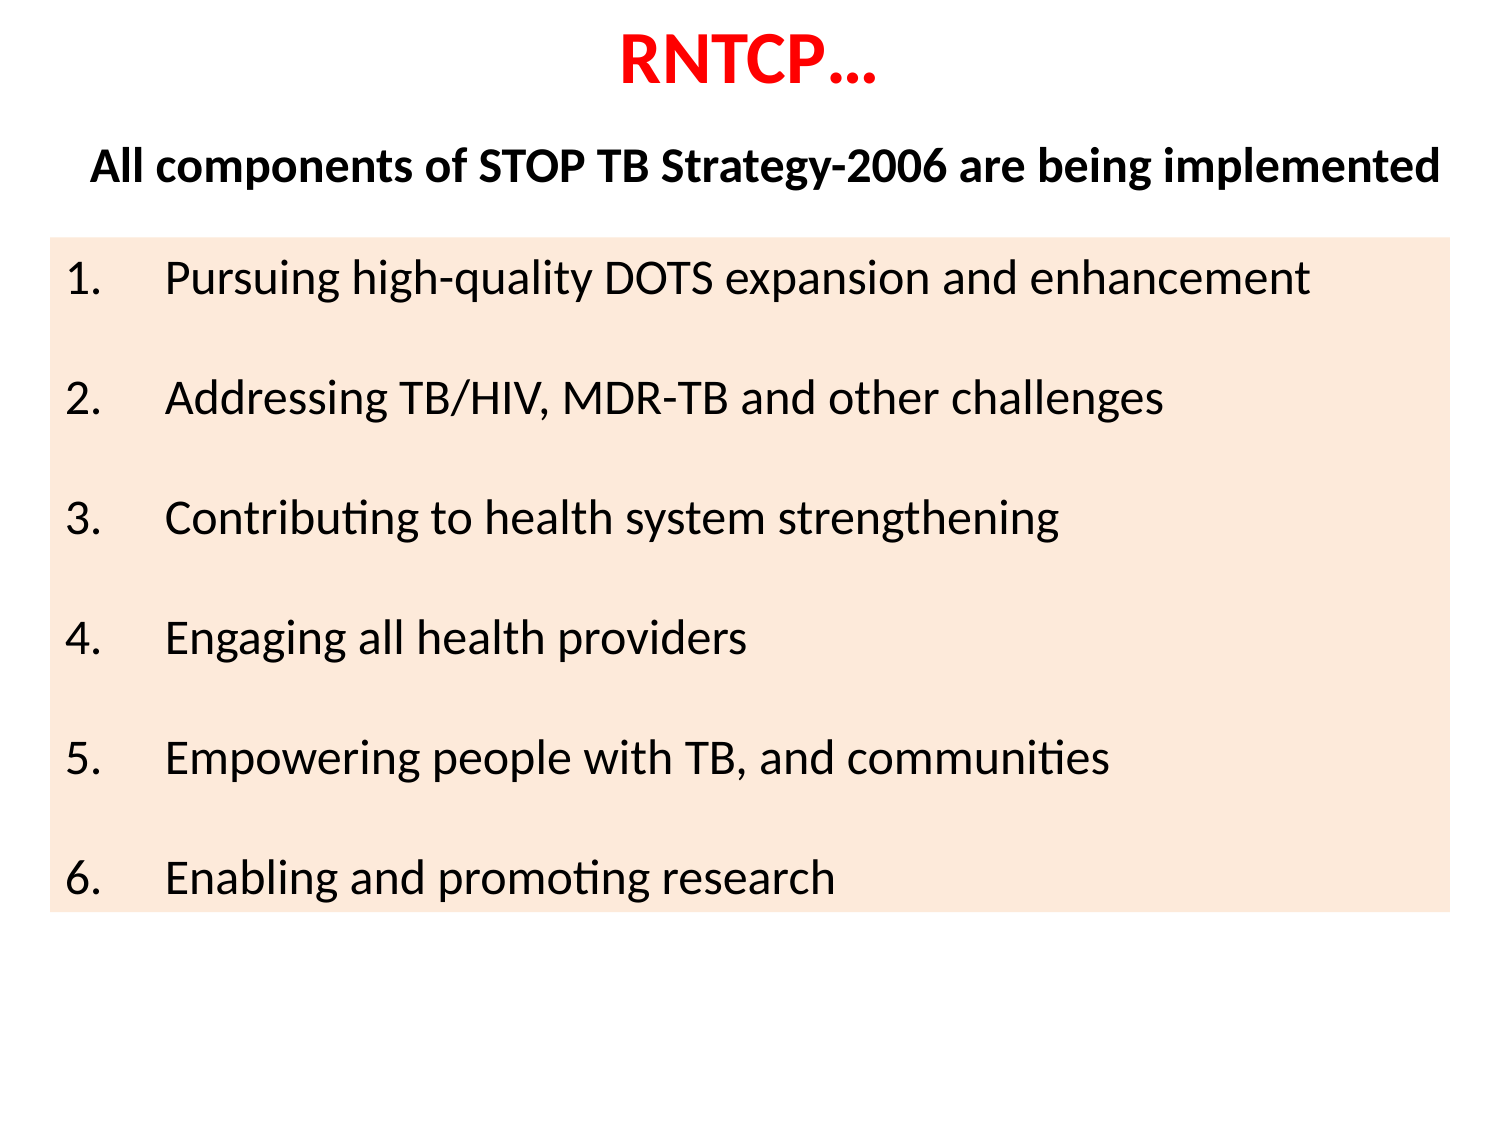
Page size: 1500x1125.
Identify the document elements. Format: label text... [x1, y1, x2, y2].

text_box Pursuing high-quality DOTS expansion and enhancement Addressing TB/HIV, MDR-TB and other challenges Contributing to health system strengthening Engaging all health providers Empowering people with TB, and communities Enabling and promoting research [50, 237, 1450, 913]
title RNTCP… [75, 20, 1425, 88]
text_box All components of STOP TB Strategy-2006 are being implemented [75, 124, 1463, 245]
